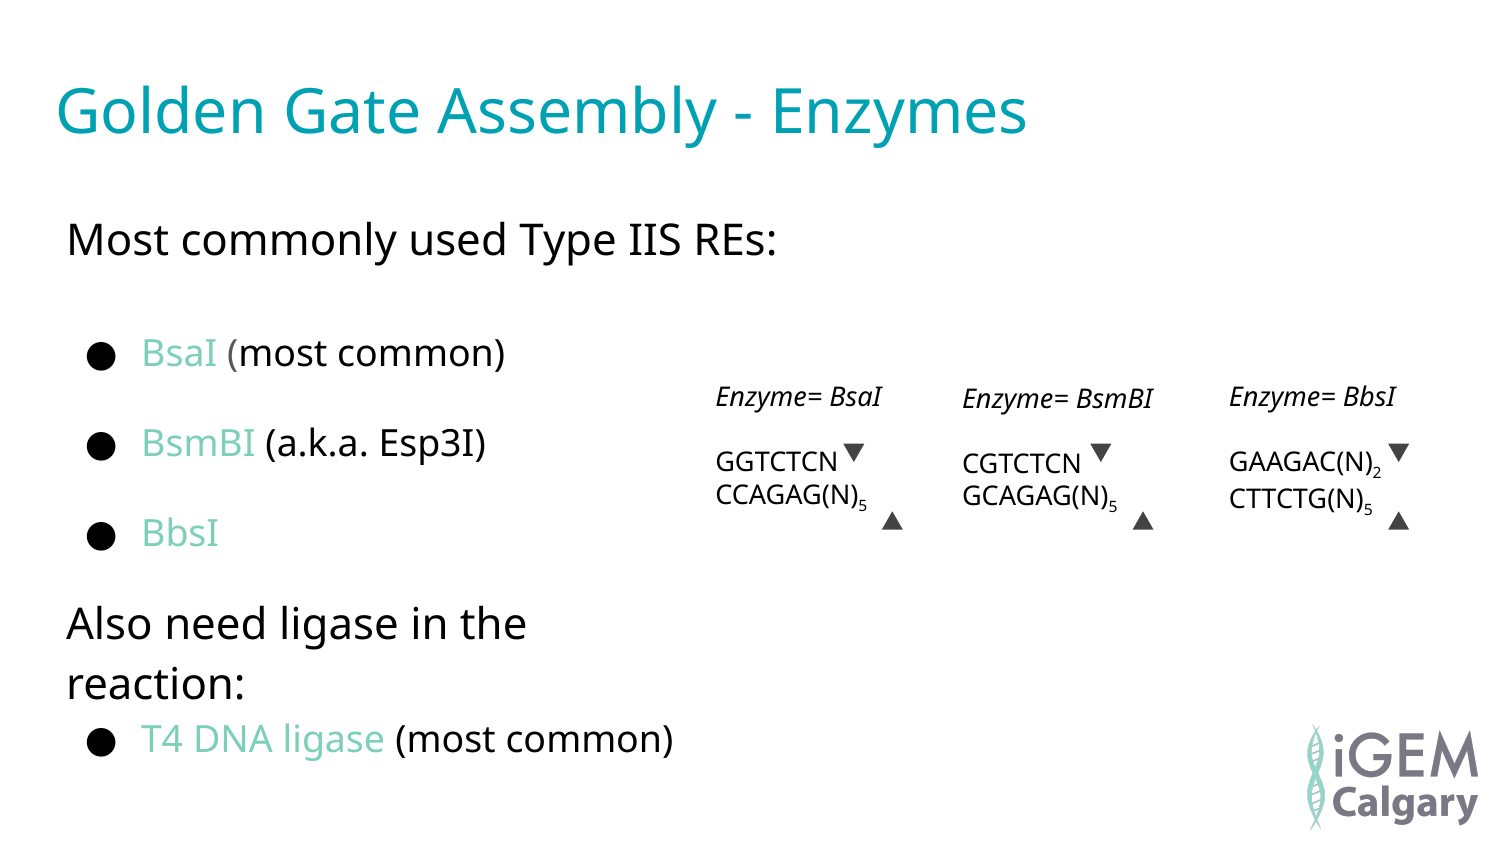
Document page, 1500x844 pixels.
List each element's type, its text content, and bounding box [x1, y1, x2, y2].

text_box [700, 364, 1461, 569]
text_box Most commonly used Type IIS REs: [51, 189, 1449, 270]
text_box Golden Gate Assembly - Enzymes [40, 56, 1438, 151]
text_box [1304, 717, 1488, 833]
text_box BsaI (most common) BsmBI (a.k.a. Esp3I) BbsI Also need ligase in the reaction: T4 DNA ligase (most common) [51, 270, 729, 817]
